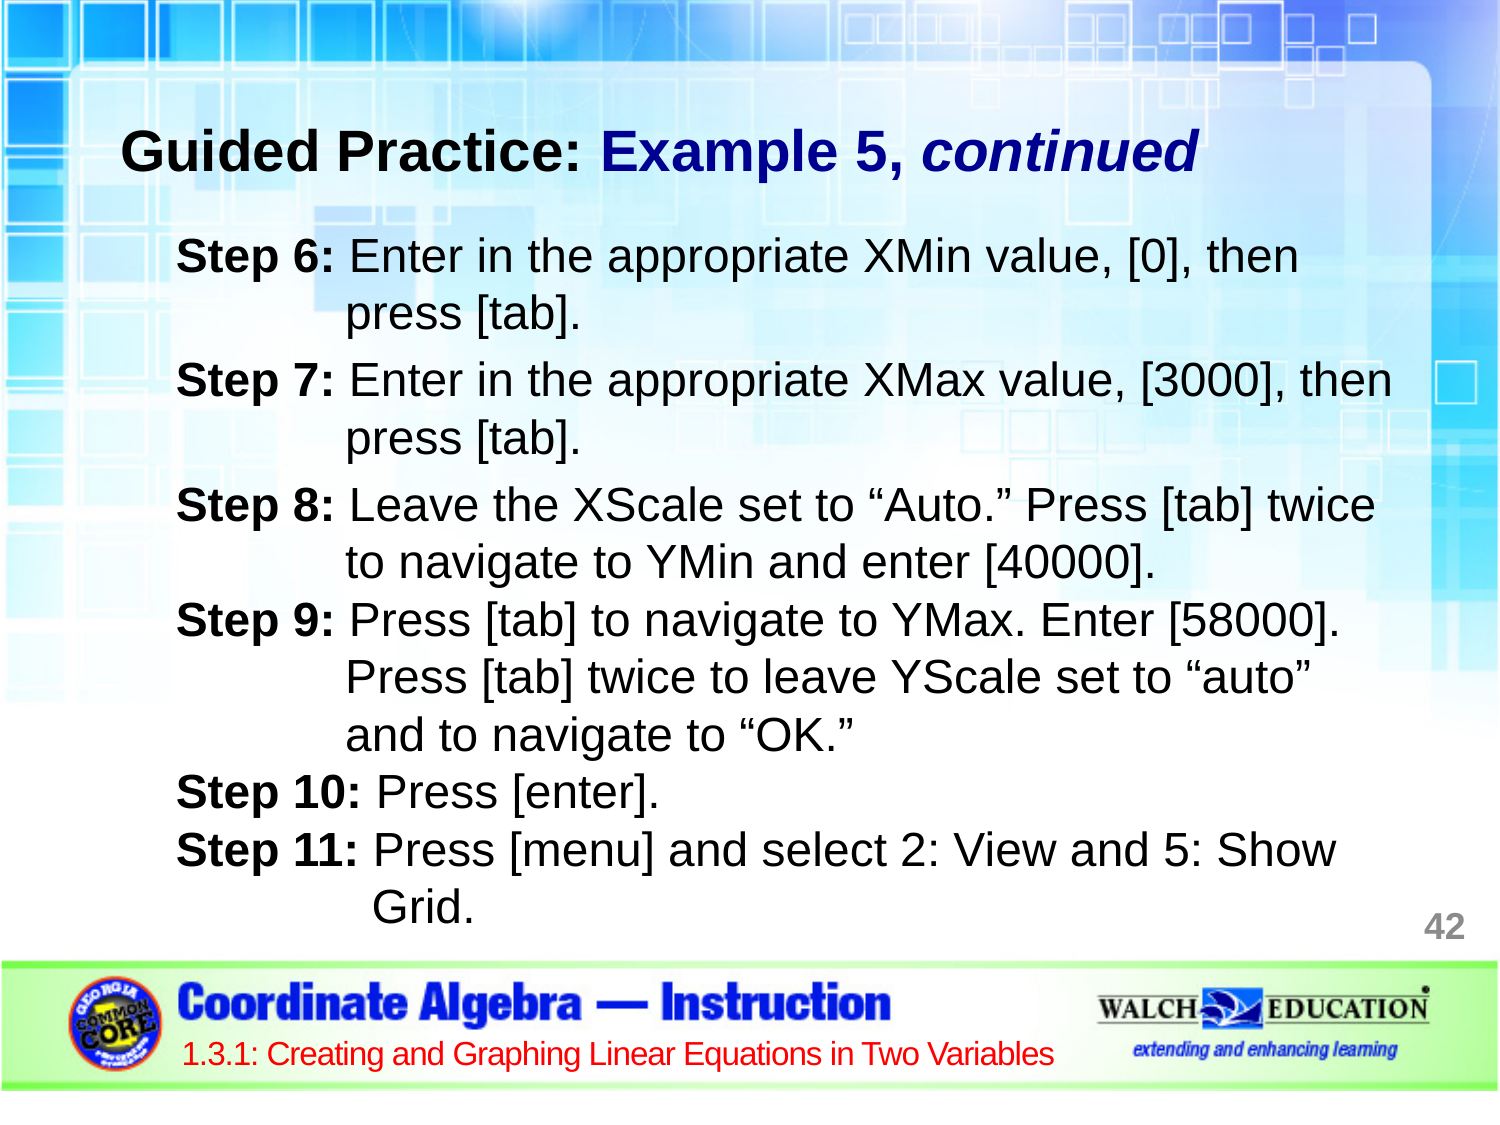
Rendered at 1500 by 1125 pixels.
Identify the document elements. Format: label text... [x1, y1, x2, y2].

picture [1, 0, 1500, 1091]
slide_number 42 [1361, 901, 1481, 949]
list 1.3.1: Creating and Graphing Linear Equations in Two Variables [166, 1024, 1186, 1074]
subtitle Guided Practice: Example 5, continued Step 6: Enter in the appropriate XMin value, [0], then press [tab]. Step 7: Enter in the appropriate XMax value, [3000], then press [tab]. Step 8: Leave the XScale set to “Auto.” Press [tab] twice to navigate to YMin and enter [40000]. Step 9: Press [tab] to navigate to YMax. Enter [58000]. Press [tab] twice to leave YScale set to “auto” and to navigate to “OK.” Step 10: Press [enter]. Step 11: Press [menu] and select 2: View and 5: Show Grid. [105, 105, 1415, 925]
